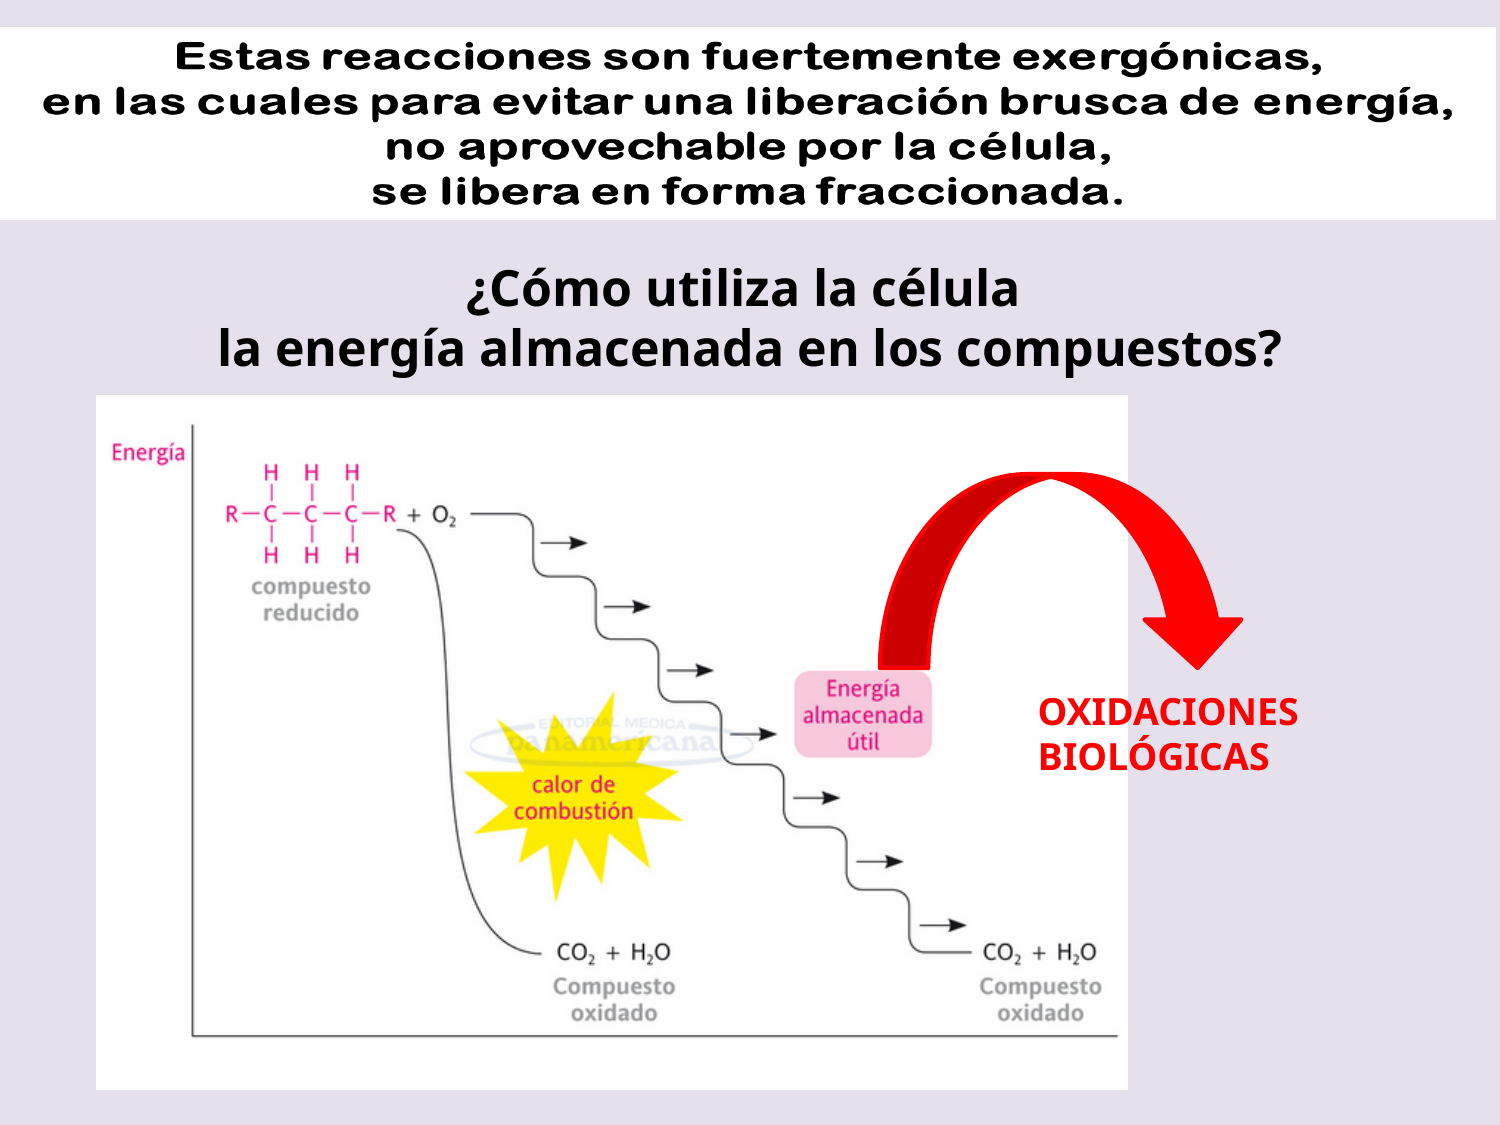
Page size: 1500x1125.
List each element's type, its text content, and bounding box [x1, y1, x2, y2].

picture [0, 21, 1497, 235]
title ¿Cómo utiliza la célula la energía almacenada en los compuestos? [75, 244, 1425, 411]
text_box [1133, 487, 1244, 671]
text_box OXIDACIONES BIOLÓGICAS [1133, 680, 1378, 831]
picture [95, 395, 1129, 1090]
